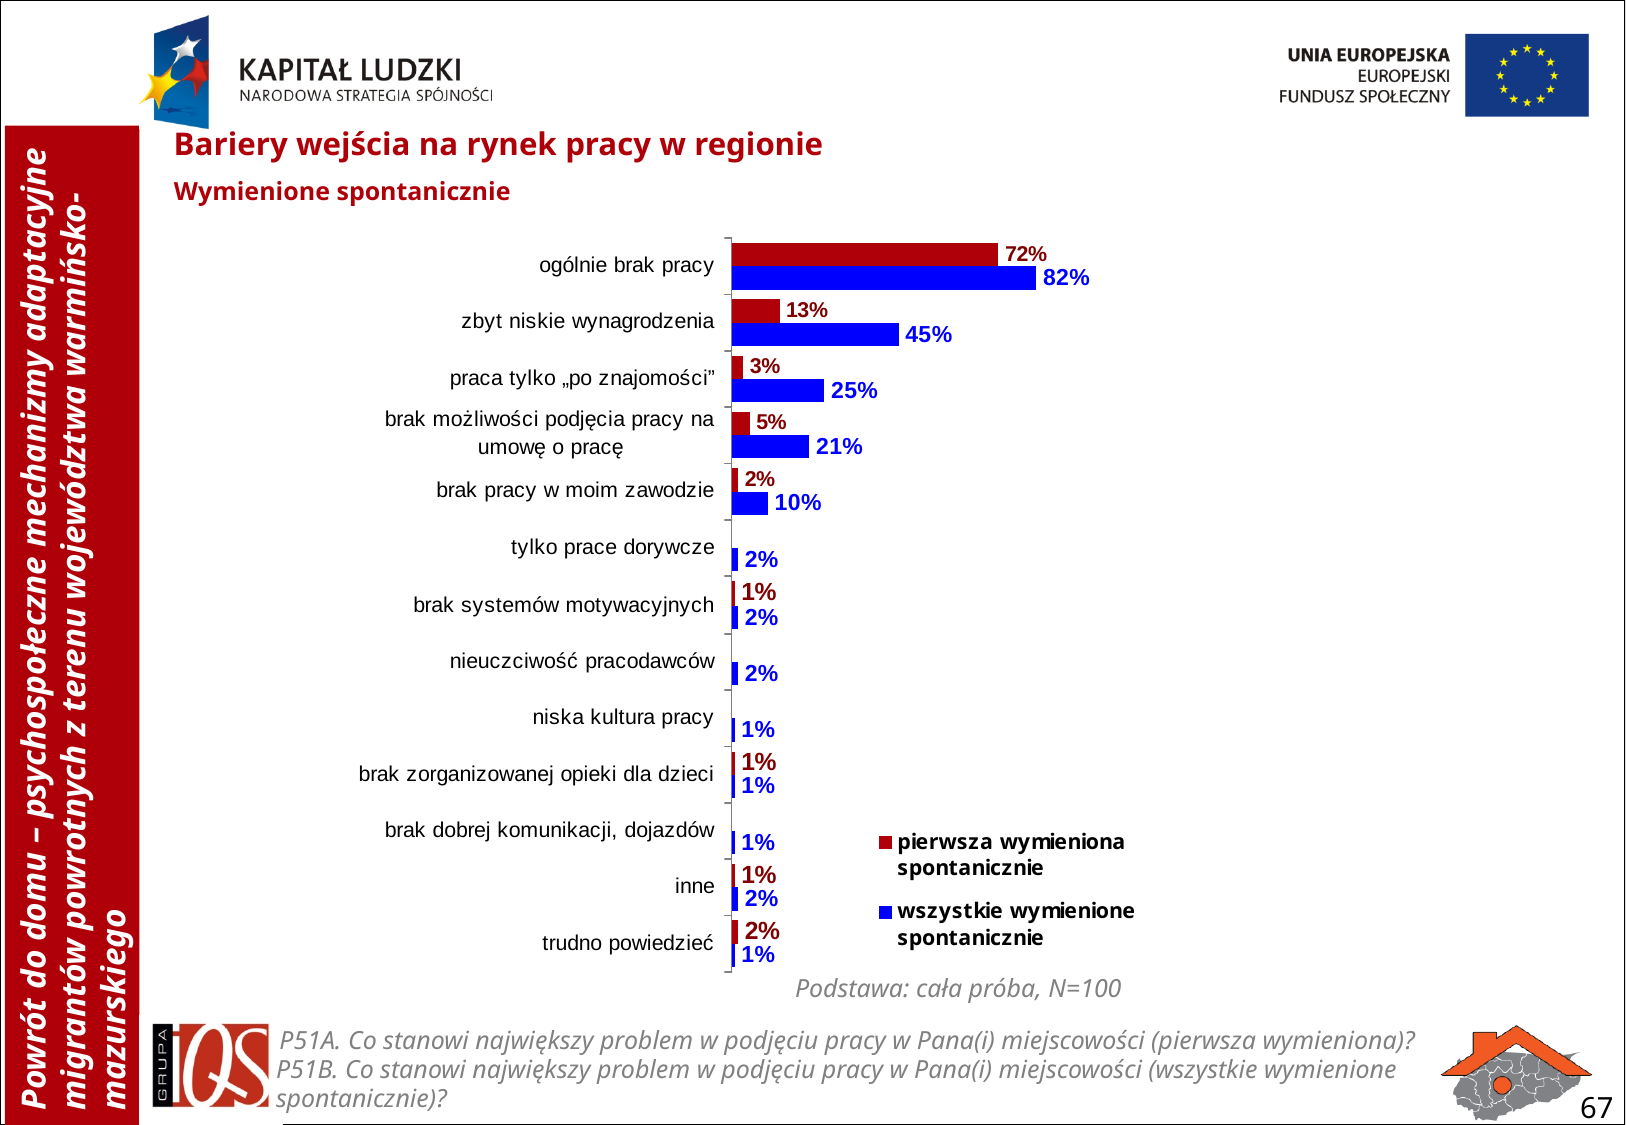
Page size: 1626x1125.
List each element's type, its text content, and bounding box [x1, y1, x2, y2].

picture [1438, 1023, 1594, 1082]
text_box P51B. Co stanowi największy problem w podjęciu pracy w Pana(i) miejscowości (wszystkie wymienione spontanicznie)? [270, 1053, 1443, 1114]
text_box Podstawa: cała próba, N=100 [789, 972, 1251, 1003]
picture [139, 1015, 283, 1125]
picture [139, 15, 492, 129]
text_box P51A. Co stanowi największy problem w podjęciu pracy w Pana(i) miejscowości (pierwsza wymieniona)? [273, 1024, 1446, 1055]
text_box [340, 221, 1165, 992]
slide_number 67 [1249, 1082, 1625, 1125]
text_box Bariery wejścia na rynek pracy w regionie [167, 123, 1625, 162]
picture [1250, 7, 1617, 123]
text_box Wymienione spontanicznie [167, 175, 825, 206]
